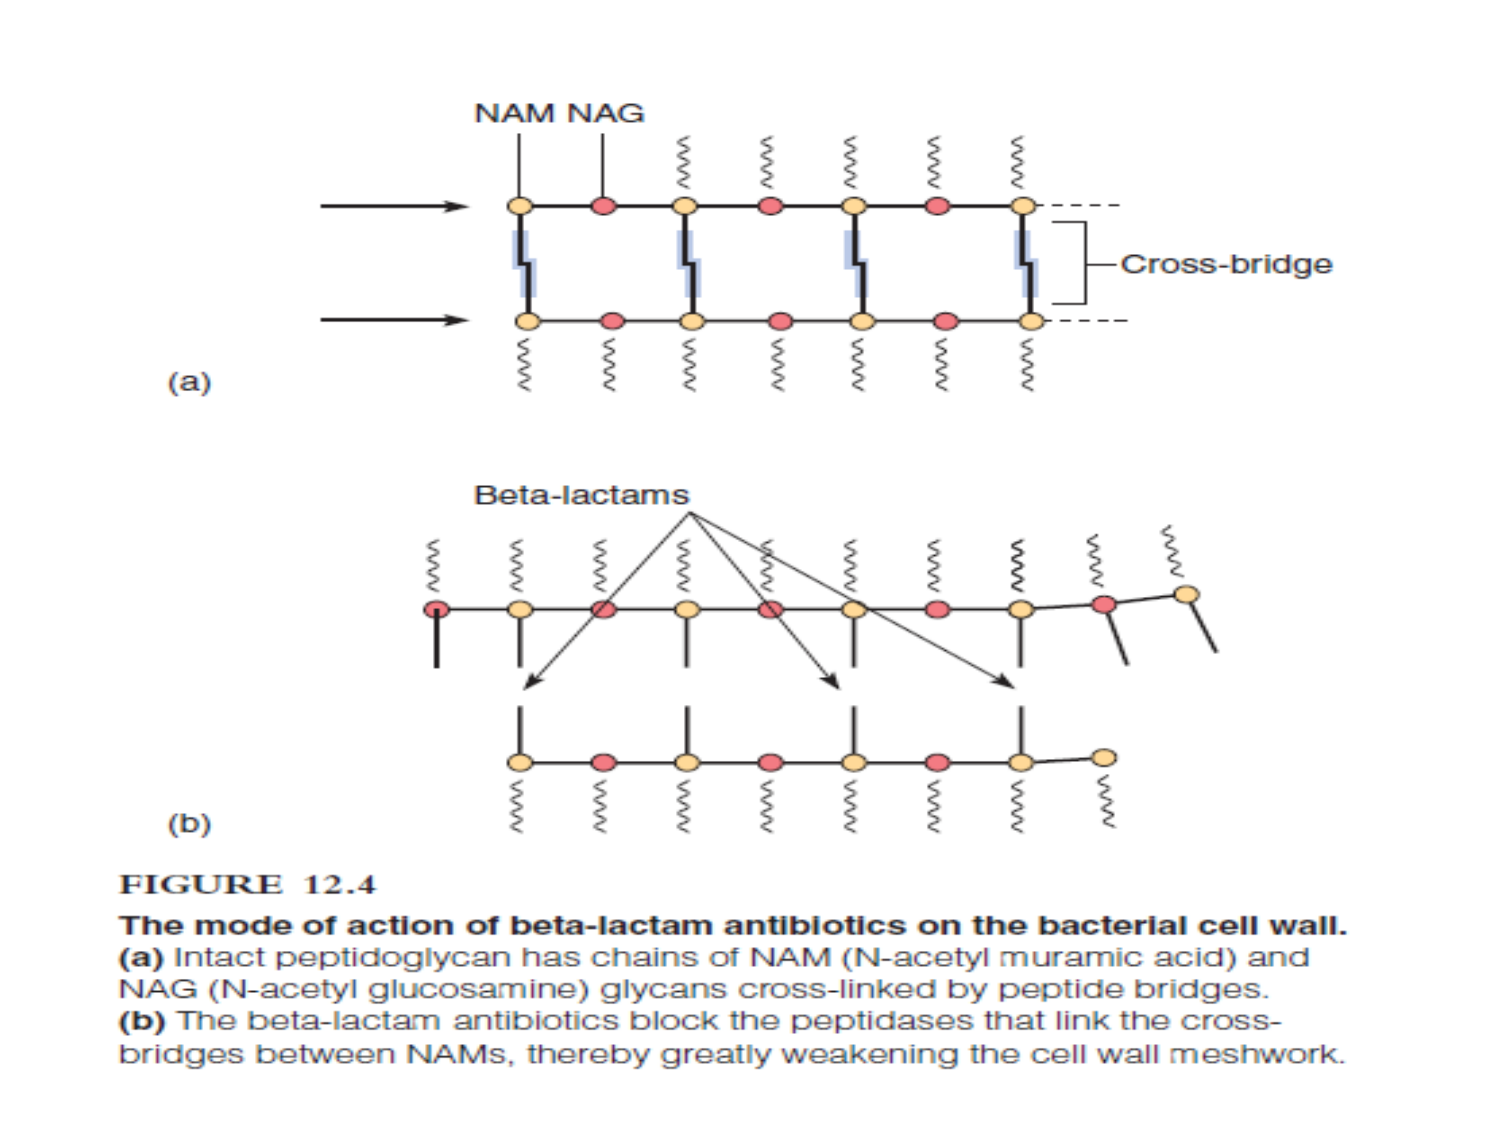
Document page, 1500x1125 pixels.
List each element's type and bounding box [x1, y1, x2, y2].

picture [76, 77, 1353, 1071]
